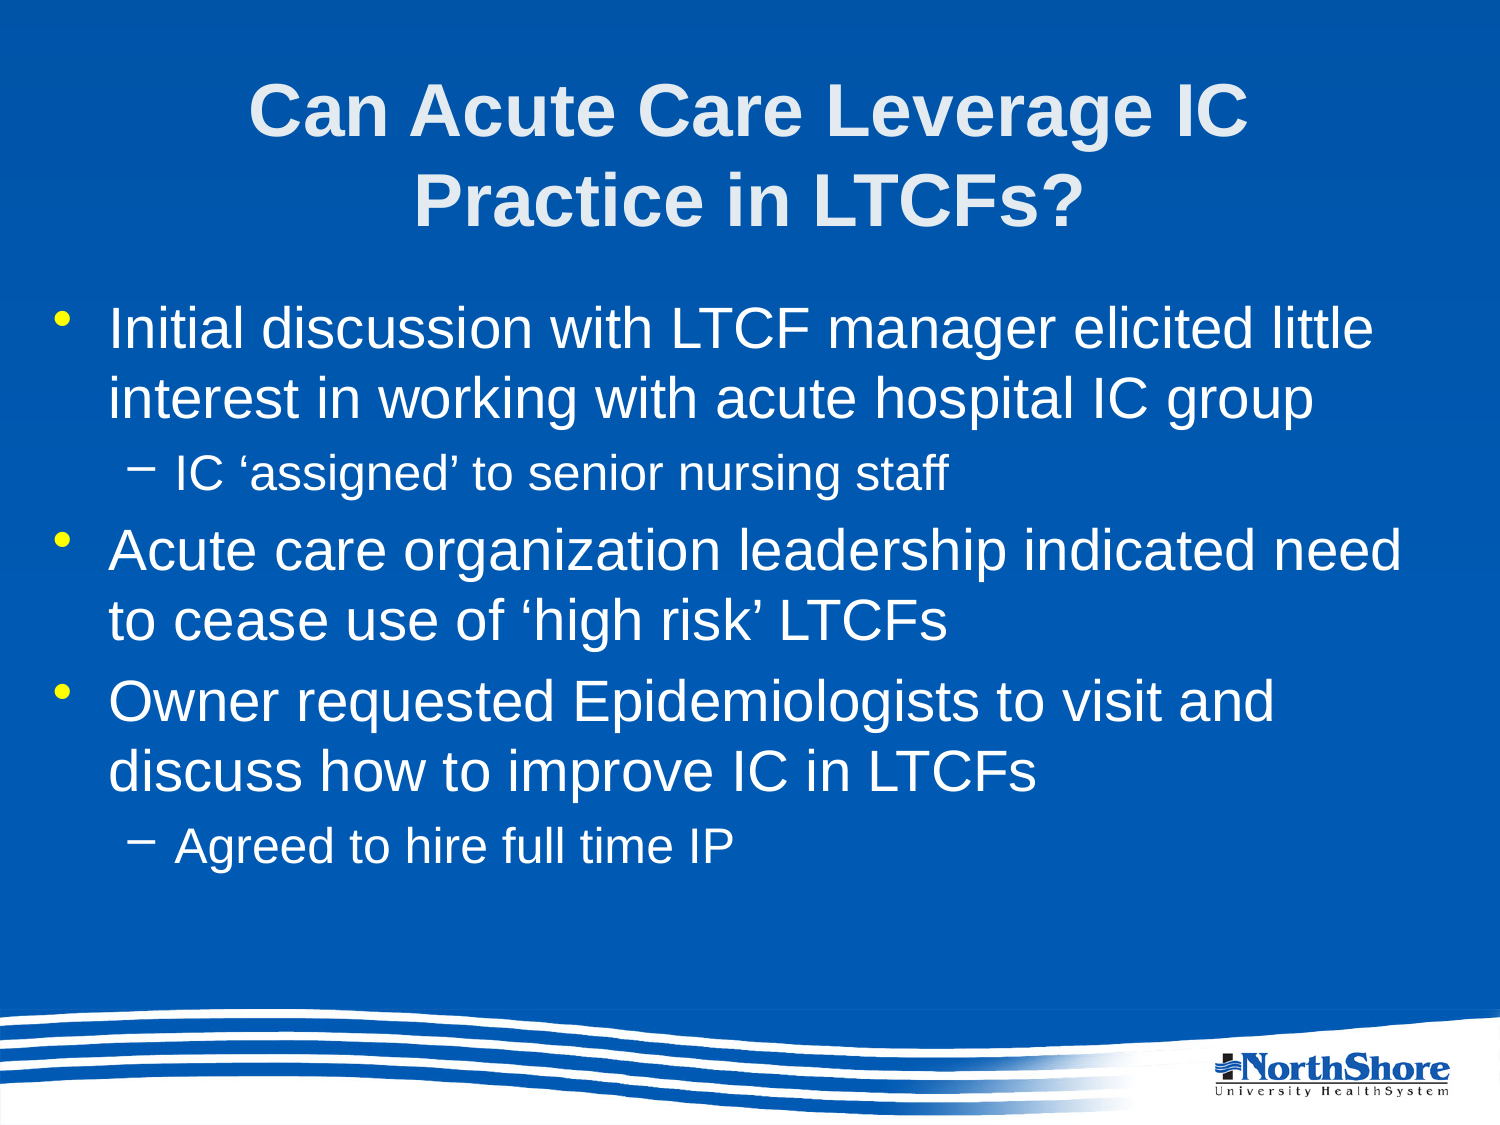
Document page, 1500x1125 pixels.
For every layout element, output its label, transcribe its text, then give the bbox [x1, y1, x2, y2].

picture [0, 1009, 1500, 1125]
title Can Acute Care Leverage IC Practice in LTCFs? [112, 57, 1388, 246]
list Initial discussion with LTCF manager elicited little interest in working with acute hospital IC group IC ‘assigned’ to senior nursing staff Acute care organization leadership indicated need to cease use of ‘high risk’ LTCFs Owner requested Epidemiologists to visit and discuss how to improve IC in LTCFs Agreed to hire full time IP [37, 282, 1451, 959]
